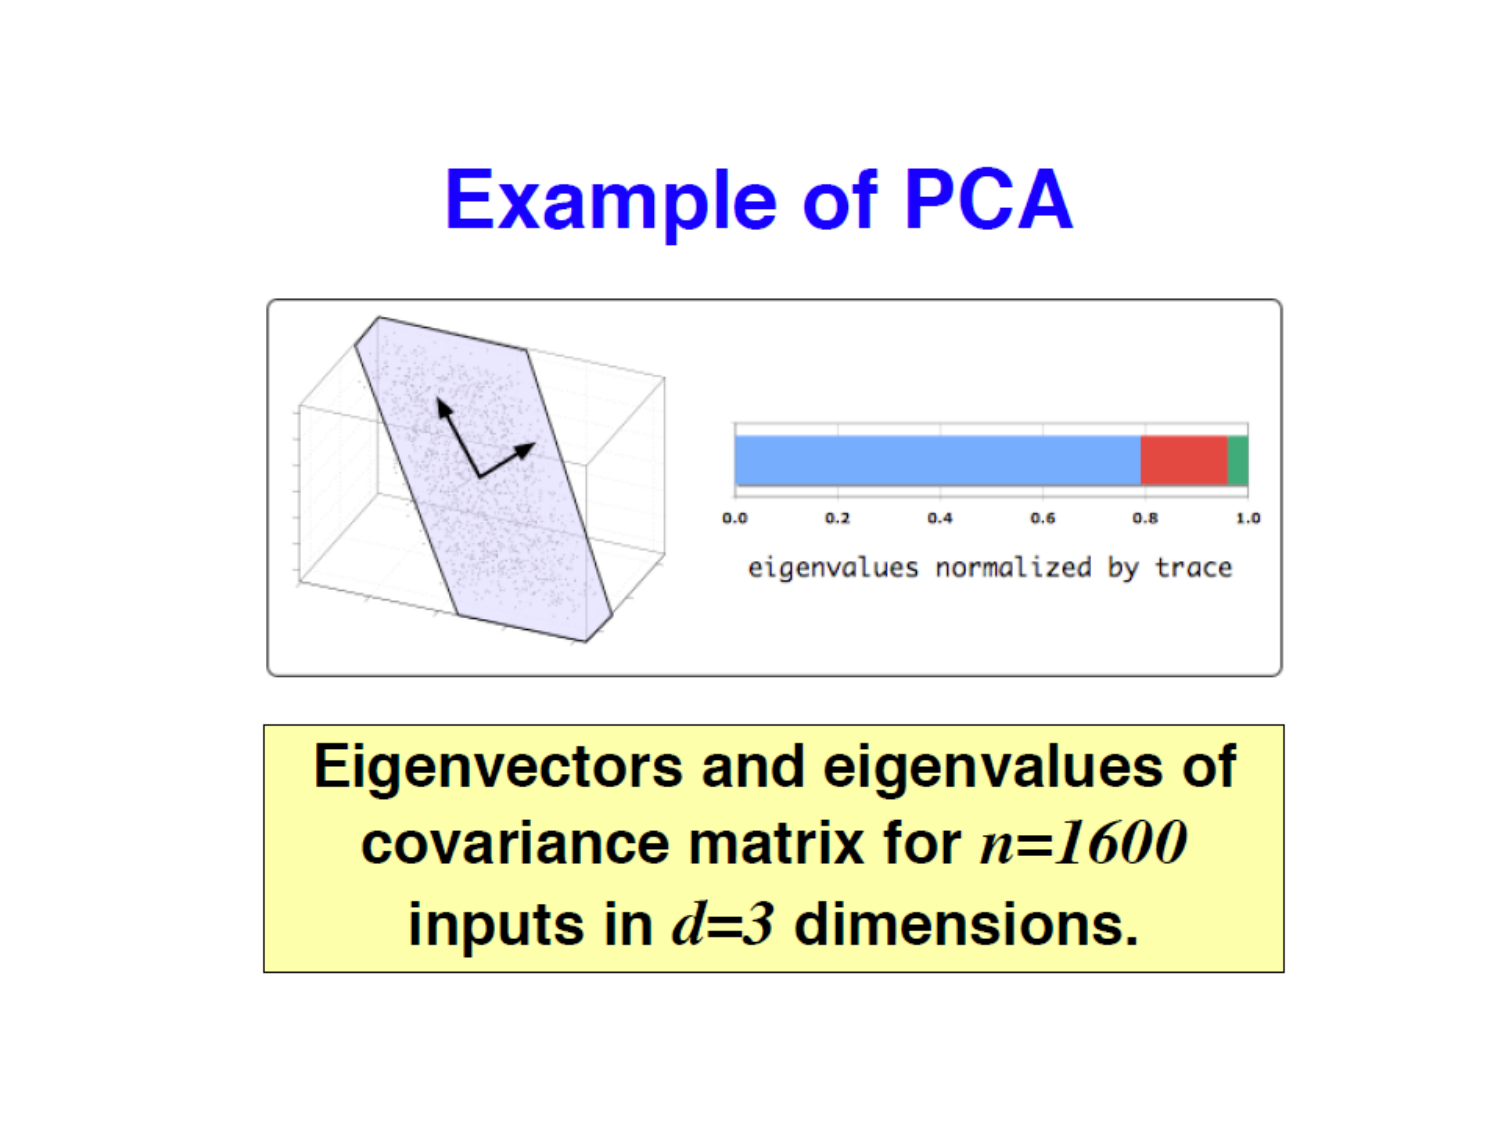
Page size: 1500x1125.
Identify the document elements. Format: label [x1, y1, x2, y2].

picture [168, 125, 1332, 1000]
